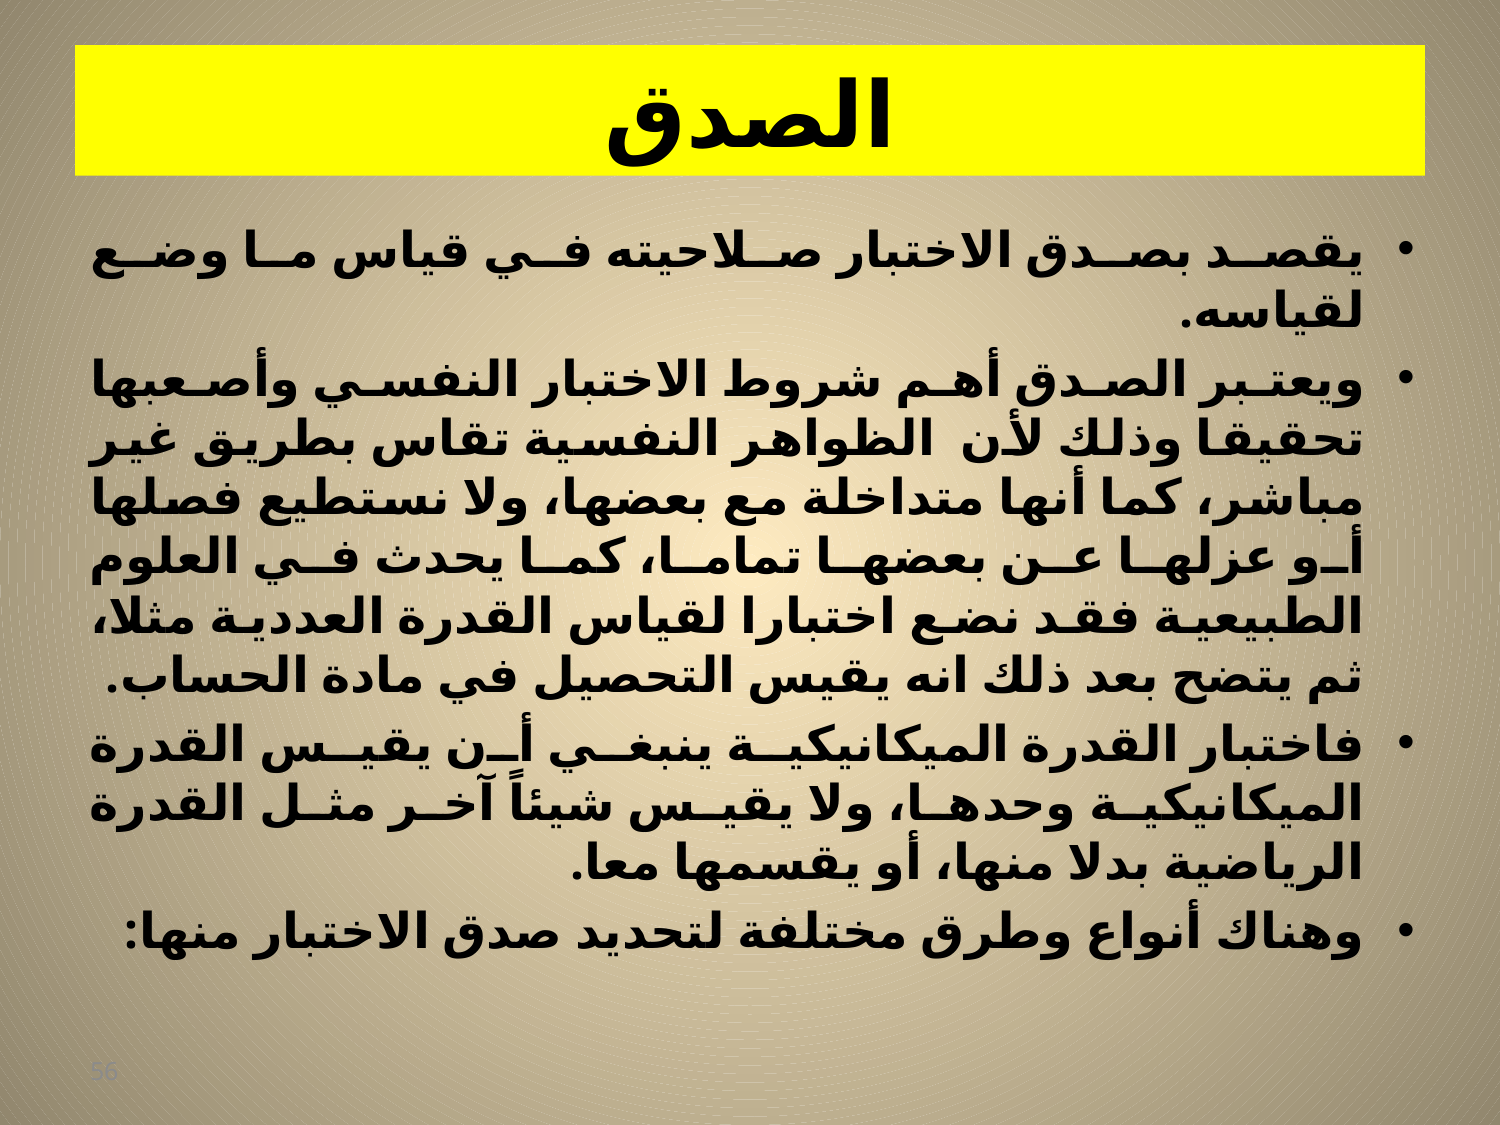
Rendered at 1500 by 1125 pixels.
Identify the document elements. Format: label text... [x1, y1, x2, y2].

title الصدق [75, 45, 1425, 176]
list يقصد بصدق الاختبار صلاحيته في قياس ما وضع لقياسه. ويعتبر الصدق أهم شروط الاختبار النفسي وأصعبها تحقيقا وذلك لأن الظواهر النفسية تقاس بطريق غير مباشر، كما أنها متداخلة مع بعضها، ولا نستطيع فصلها أو عزلها عن بعضها تماما، كما يحدث في العلوم الطبيعية فقد نضع اختبارا لقياس القدرة العددية مثلا، ثم يتضح بعد ذلك انه يقيس التحصيل في مادة الحساب. فاختبار القدرة الميكانيكية ينبغي أن يقيس القدرة الميكانيكية وحدها، ولا يقيس شيئاً آخر مثل القدرة الرياضية بدلا منها، أو يقسمها معا. وهناك أنواع وطرق مختلفة لتحديد صدق الاختبار منها: [75, 210, 1425, 1055]
slide_number 56 [75, 1042, 425, 1103]
